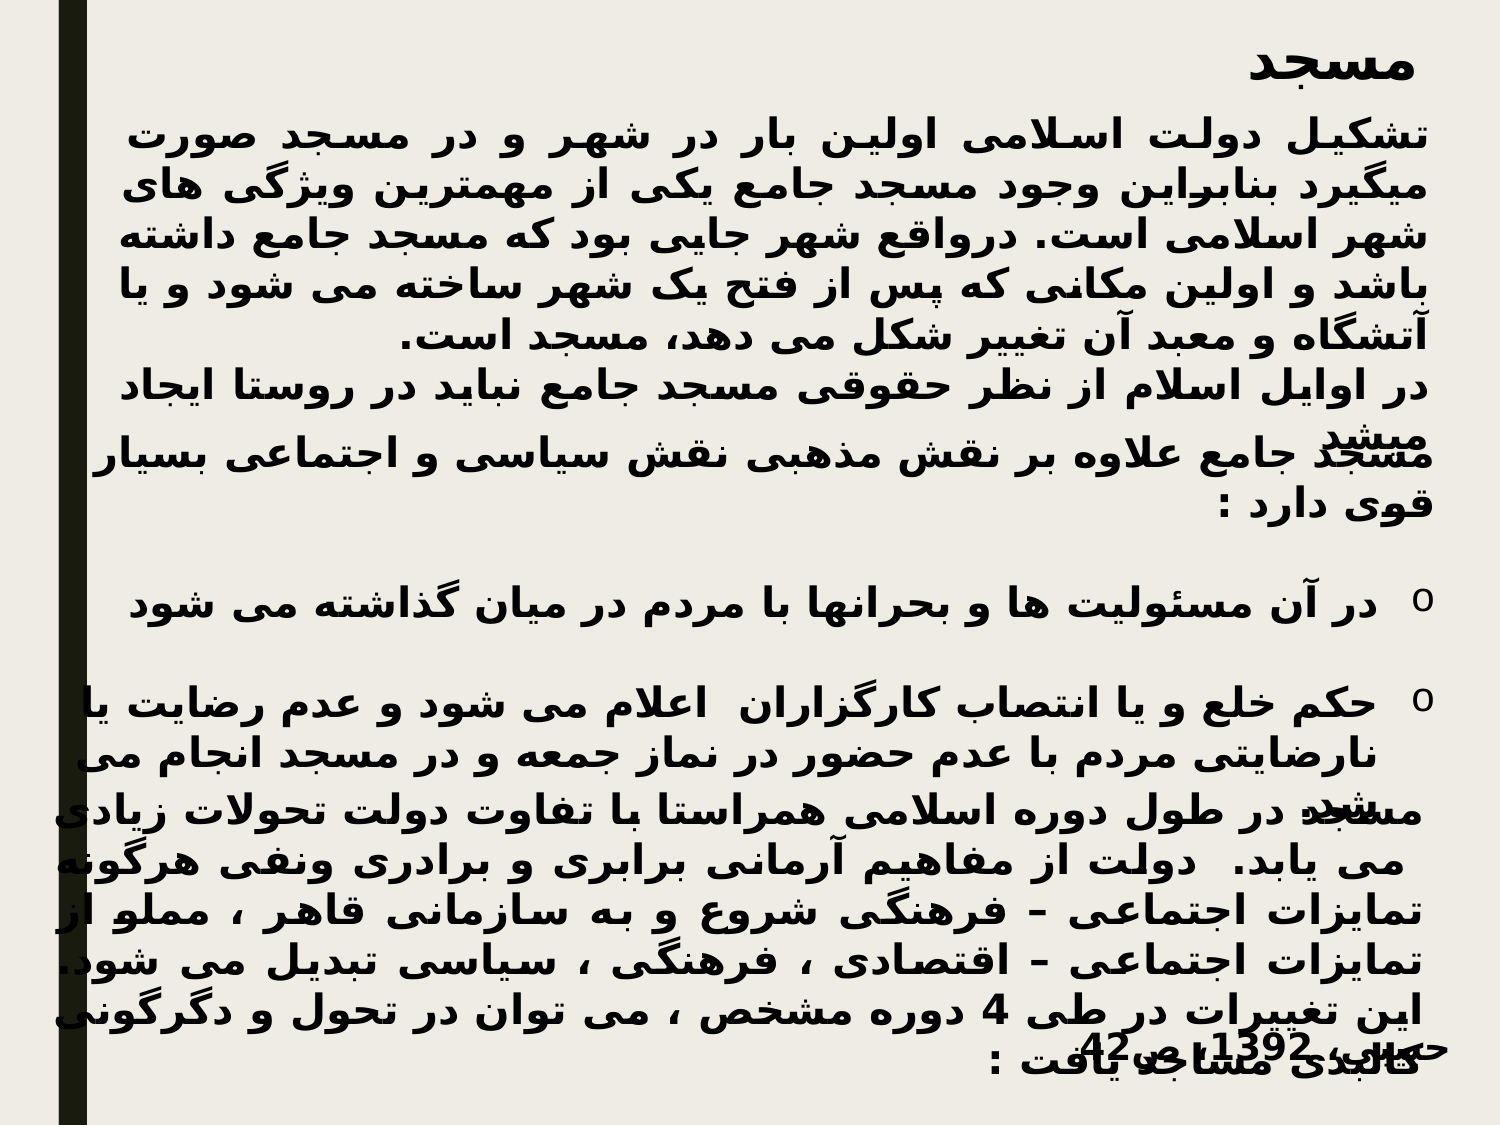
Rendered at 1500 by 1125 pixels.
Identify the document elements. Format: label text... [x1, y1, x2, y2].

text_box مسجد در طول دوره اسلامی همراستا با تفاوت دولت تحولات زیادی می یابد. دولت از مفاهیم آرمانی برابری و برادری ونفی هرگونه تمایزات اجتماعی – فرهنگی شروع و به سازمانی قاهر ، مملو از تمایزات اجتماعی – اقتصادی ، فرهنگی ، سیاسی تبدیل می شود. این تغییرات در طی 4 دوره مشخص ، می توان در تحول و دگرگونی کالبدی مساجد یافت : [37, 775, 1439, 1090]
text_box تشکیل دولت اسلامی اولین بار در شهر و در مسجد صورت میگیرد بنابراین وجود مسجد جامع یکی از مهمترین ویژگی های شهر اسلامی است. درواقع شهر جایی بود که مسجد جامع داشته باشد و اولین مکانی که پس از فتح یک شهر ساخته می شود و یا آتشگاه و معبد آن تغییر شکل می دهد، مسجد است. در اوایل اسلام از نظر حقوقی مسجد جامع نباید در روستا ایجاد میشد [103, 99, 1445, 417]
text_box مسجد [1232, 14, 1434, 99]
text_box حبیبی، 1392، ص42 [1064, 1015, 1466, 1076]
text_box مسجد جامع علاوه بر نقش مذهبی نقش سیاسی و اجتماعی بسیار قوی دارد : در آن مسئولیت ها و بحرانها با مردم در میان گذاشته می شود حکم خلع و یا انتصاب کارگزاران اعلام می شود و عدم رضایت یا نارضایتی مردم با عدم حضور در نماز جمعه و در مسجد انجام می شد. [37, 417, 1451, 833]
